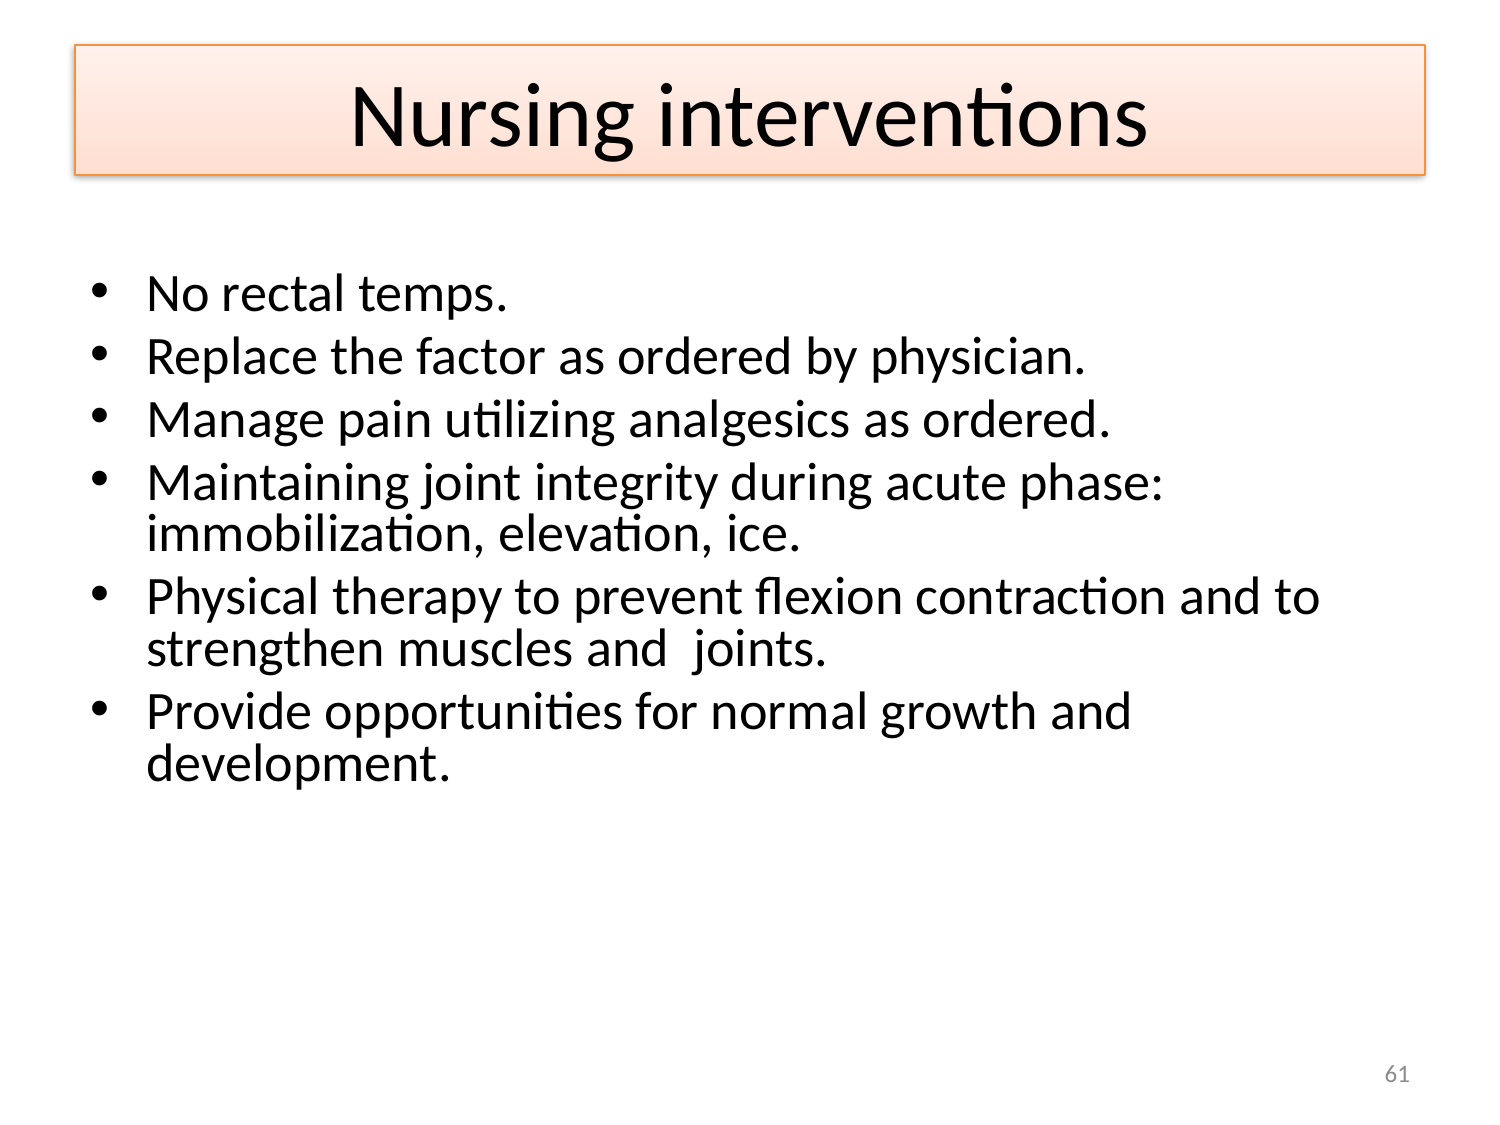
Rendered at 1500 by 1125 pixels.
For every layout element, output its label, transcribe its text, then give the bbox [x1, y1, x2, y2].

list No rectal temps. Replace the factor as ordered by physician. Manage pain utilizing analgesics as ordered. Maintaining joint integrity during acute phase: immobilization, elevation, ice. Physical therapy to prevent flexion contraction and to strengthen muscles and joints. Provide opportunities for normal growth and development. [75, 262, 1425, 1005]
title Nursing interventions [74, 44, 1426, 176]
slide_number 61 [1074, 1042, 1425, 1103]
